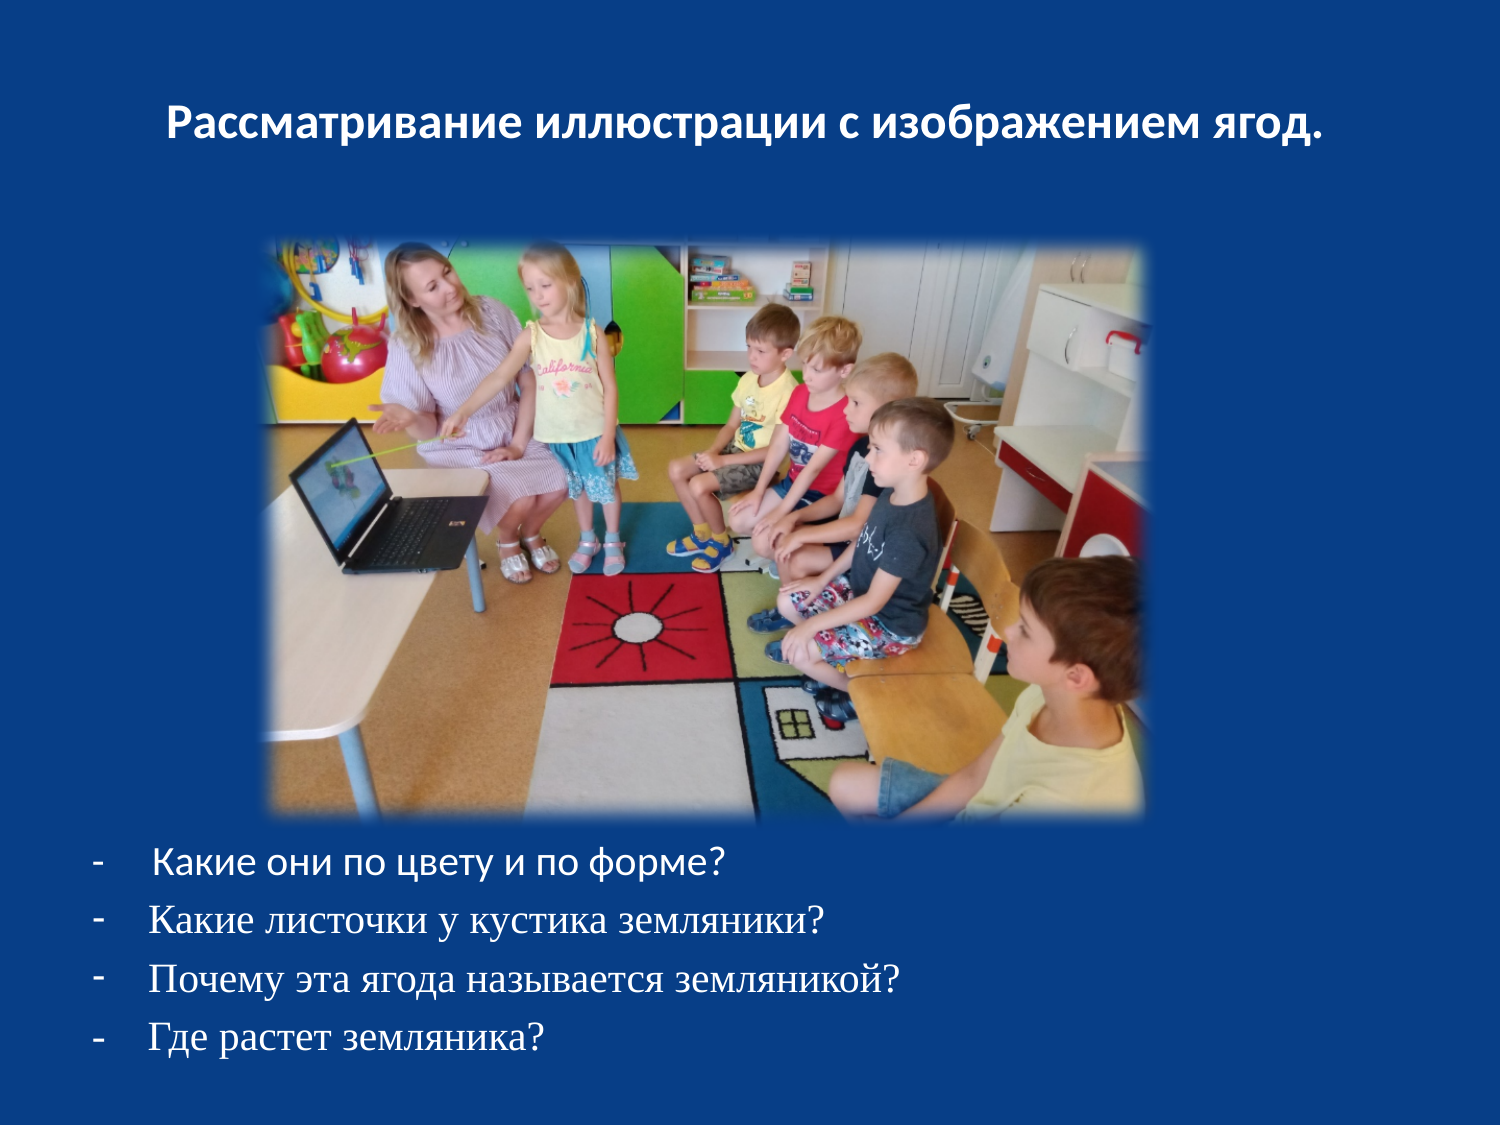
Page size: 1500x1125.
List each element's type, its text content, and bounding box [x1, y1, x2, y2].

picture [253, 231, 1159, 831]
title Рассматривание иллюстрации с изображением ягод. [147, 54, 1355, 183]
list - Какие они по цвету и по форме? Какие листочки у кустика земляники? Почему эта ягода называется земляникой? - Где растет земляника? [76, 338, 1427, 1106]
